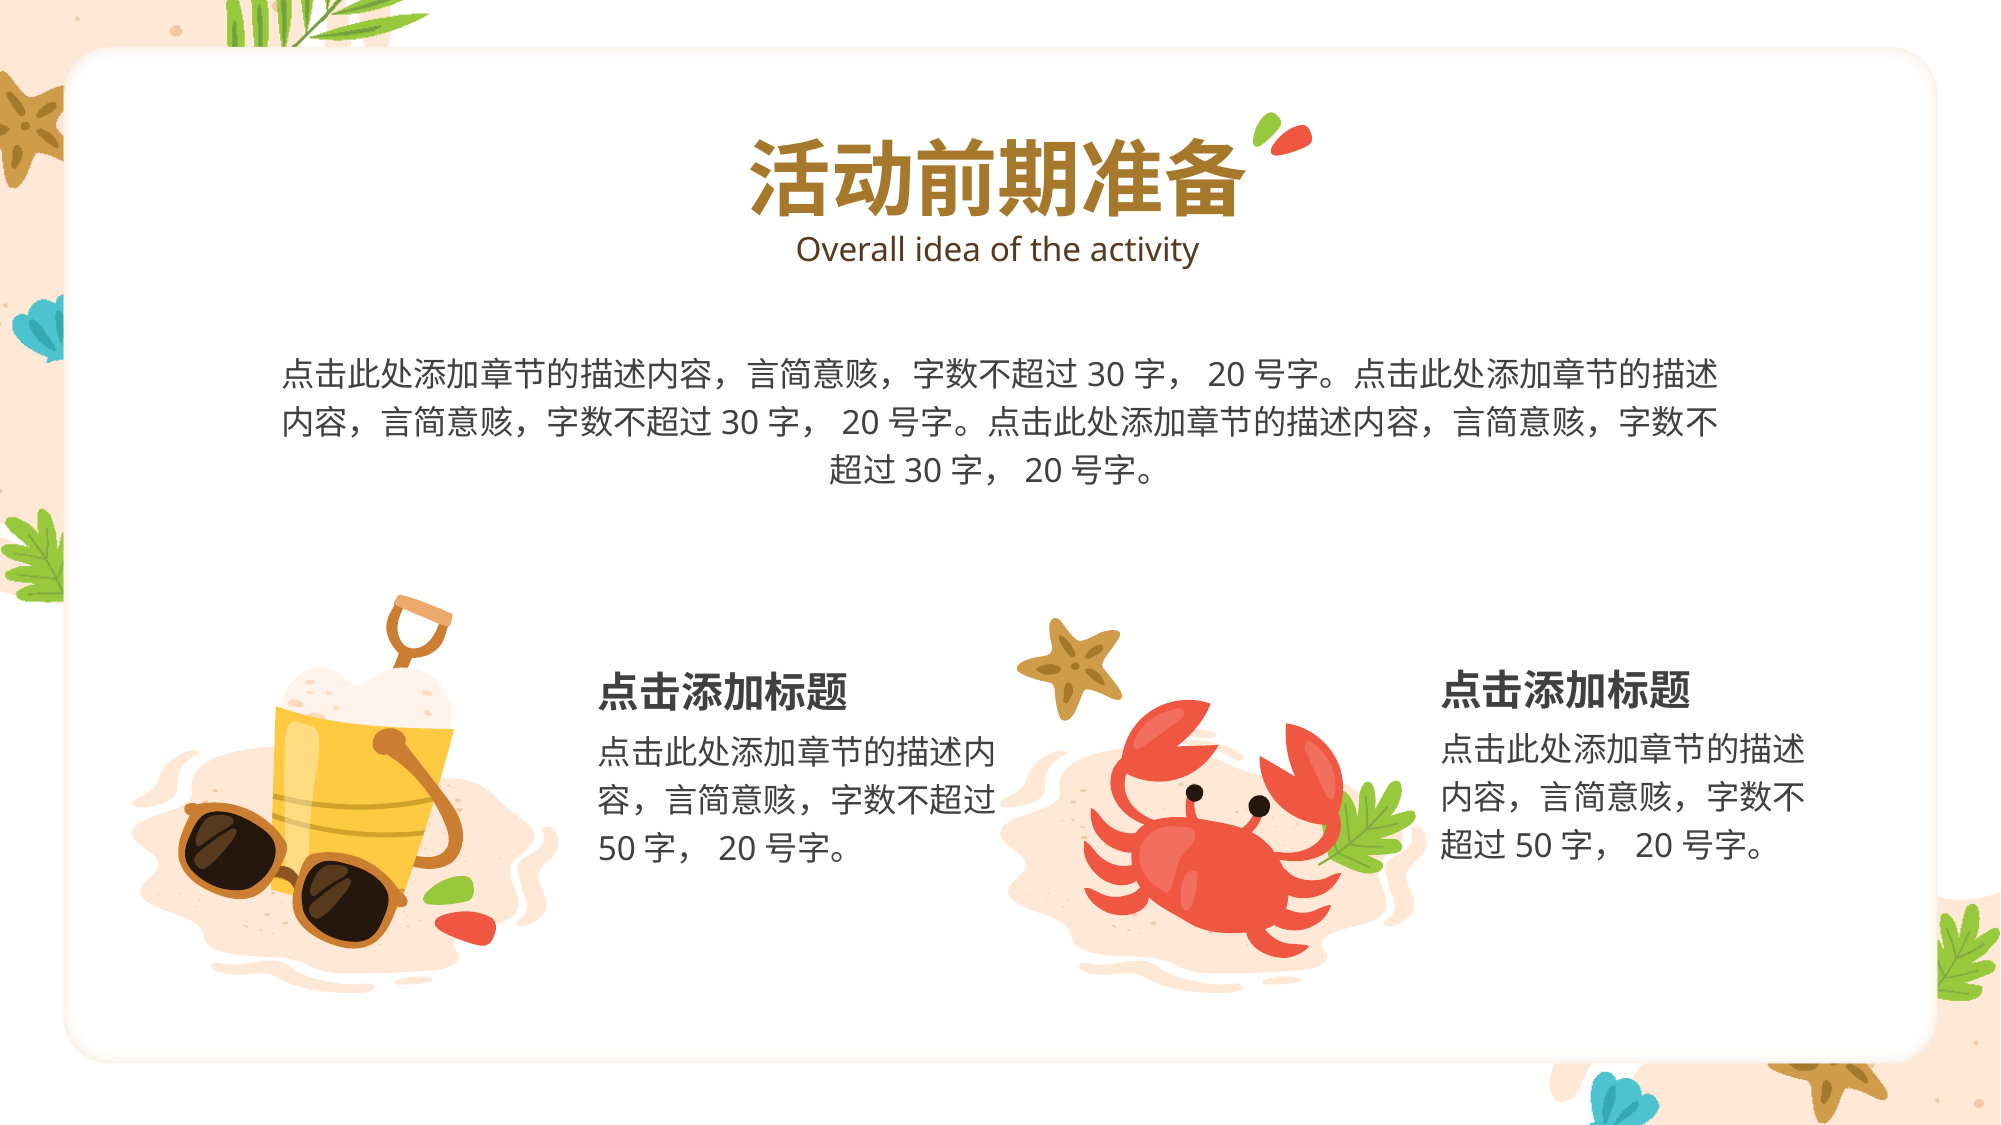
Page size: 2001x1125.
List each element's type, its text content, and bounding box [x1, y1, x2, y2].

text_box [583, 658, 1012, 876]
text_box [132, 593, 559, 993]
text_box 点击此处添加章节的描述内容，言简意赅，字数不超过30字，20号字。点击此处添加章节的描述内容，言简意赅，字数不超过30字，20号字。点击此处添加章节的描述内容，言简意赅，字数不超过30字，20号字。 [257, 338, 1743, 545]
picture [0, 0, 2000, 1125]
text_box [1425, 655, 1849, 874]
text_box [600, 118, 1395, 277]
